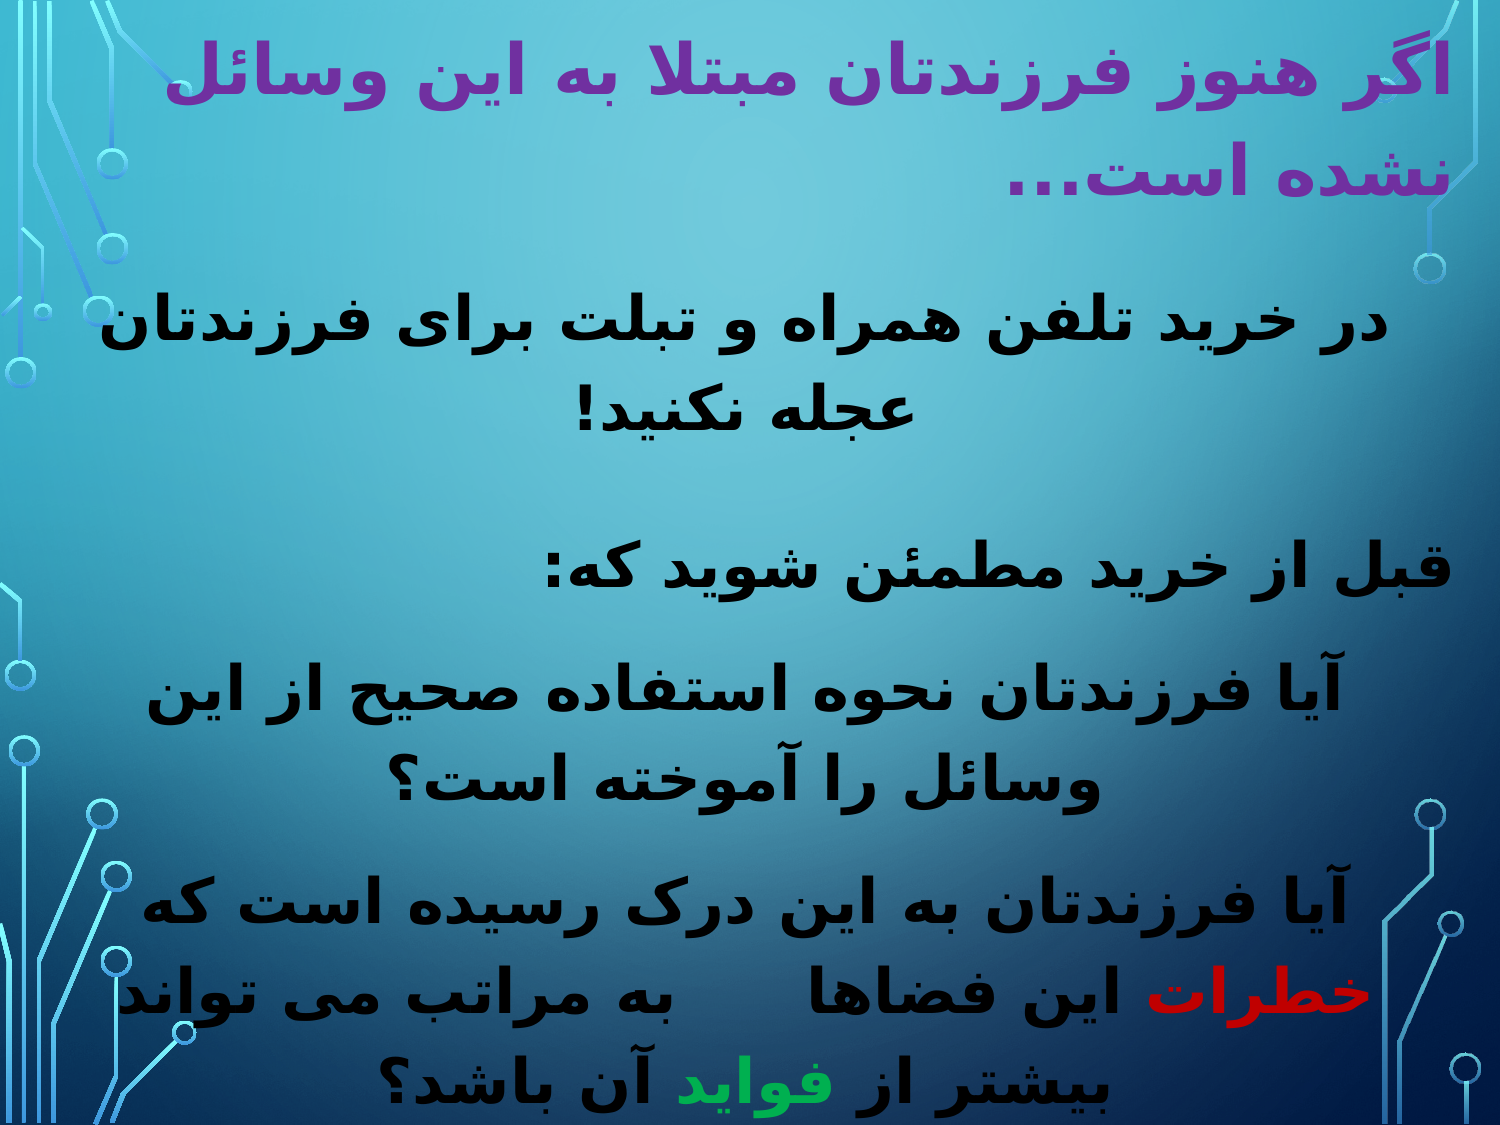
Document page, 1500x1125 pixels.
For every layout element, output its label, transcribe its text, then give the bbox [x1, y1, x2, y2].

list اگر هنوز فرزندتان مبتلا به این وسائل نشده است... در خرید تلفن همراه و تبلت برای فرزندتان عجله نکنید! قبل از خرید مطمئن شوید که: آیا فرزندتان نحوه استفاده صحیح از این وسائل را آموخته است؟ آیا فرزندتان به این درک رسیده است که خطرات این فضاها به مراتب می تواند بیشتر از فواید آن باشد؟ [20, 0, 1471, 1125]
